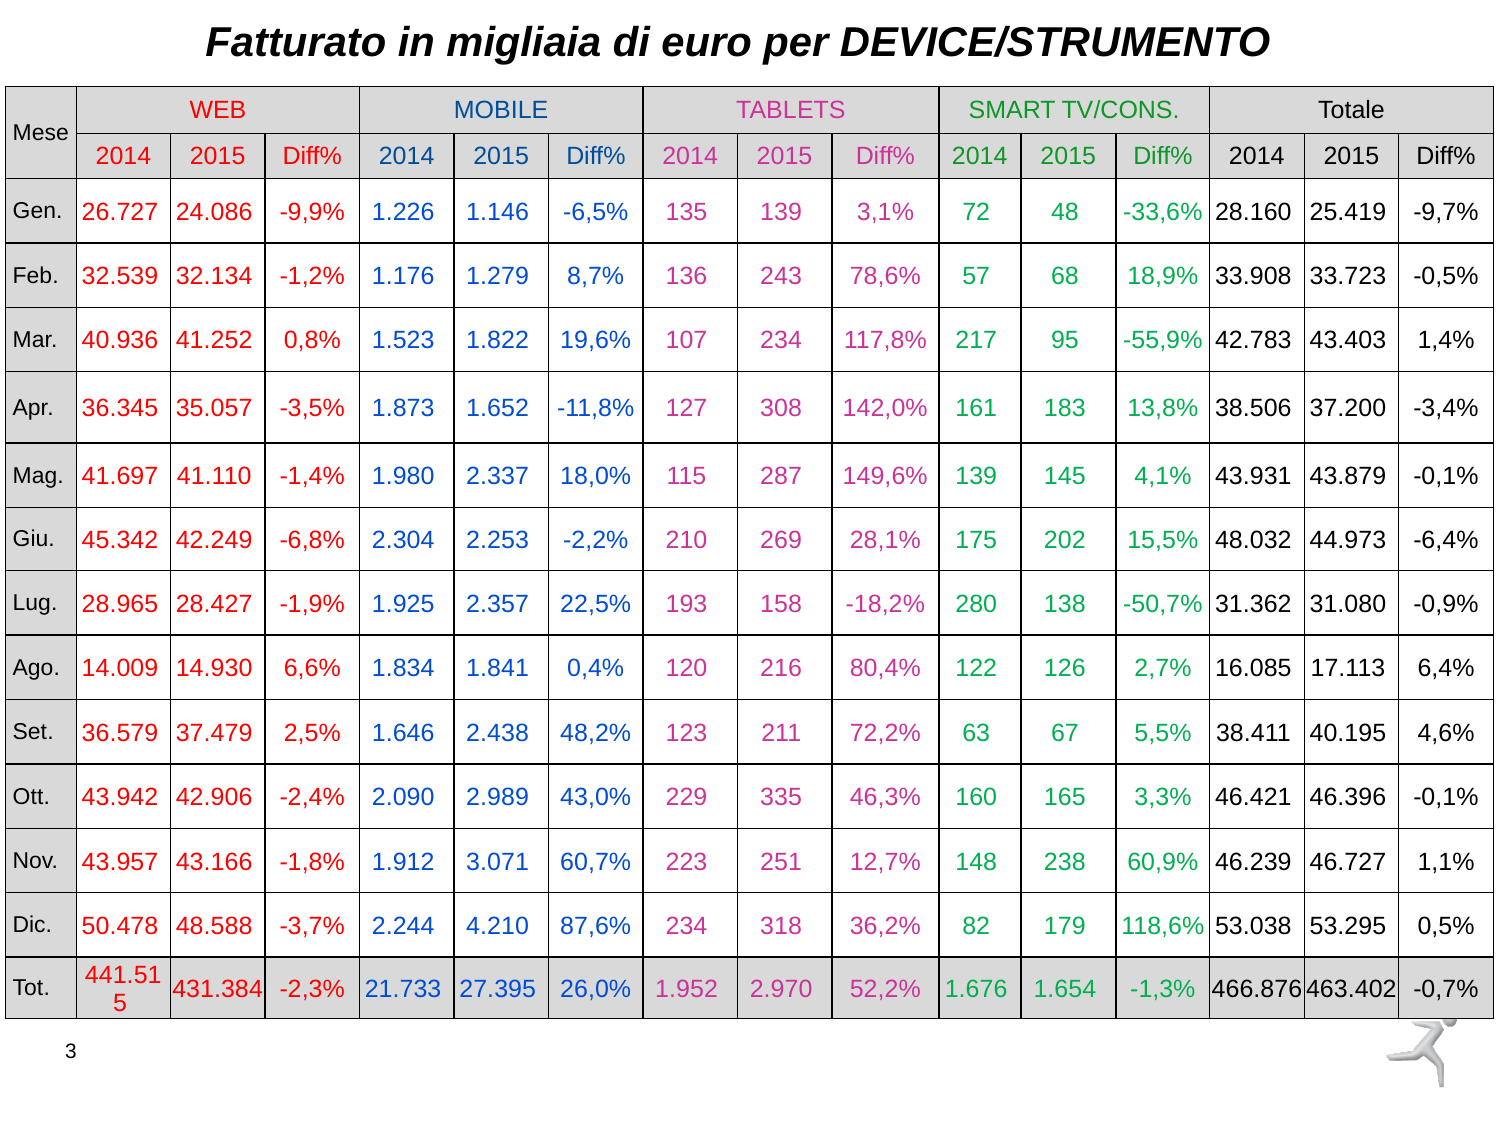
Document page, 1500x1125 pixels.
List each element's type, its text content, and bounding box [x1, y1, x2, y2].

table_cell 107 [644, 308, 737, 371]
table_cell 1.654 [1022, 958, 1115, 1018]
table_cell 26.727 [77, 179, 170, 242]
table_cell 26,0% [549, 958, 642, 1018]
table_cell 46.421 [1210, 765, 1304, 828]
table_cell -1,2% [266, 244, 359, 307]
table_cell Set. [6, 700, 76, 763]
table_cell 2014 [360, 134, 453, 178]
table_cell 2014 [77, 134, 170, 178]
table_header TABLETS [644, 87, 938, 133]
table_cell Ott. [6, 765, 76, 828]
table_cell 6,6% [266, 636, 359, 699]
table_cell 1.226 [360, 179, 453, 242]
table_cell -3,7% [266, 893, 359, 956]
table_cell 13,8% [1117, 372, 1209, 442]
table_cell 40.936 [77, 308, 170, 371]
table_cell 1.146 [455, 179, 548, 242]
table_cell -0,9% [1399, 571, 1493, 634]
table_cell 1.676 [940, 958, 1020, 1018]
table_cell 22,5% [549, 571, 642, 634]
table_cell -1,4% [266, 444, 359, 507]
table_cell 53.295 [1305, 893, 1398, 956]
table_cell 1.822 [455, 308, 548, 371]
table_cell -0,1% [1399, 765, 1493, 828]
table_cell Diff% [266, 134, 359, 178]
table_cell 1.652 [455, 372, 548, 442]
table_cell 2015 [455, 134, 548, 178]
table_cell 2014 [940, 134, 1020, 178]
table_cell 118,6% [1117, 893, 1209, 956]
table_cell -6,5% [549, 179, 642, 242]
table_cell 216 [738, 636, 831, 699]
table_cell 1.279 [455, 244, 548, 307]
table_cell 1.834 [360, 636, 453, 699]
table_cell 0,4% [549, 636, 642, 699]
table_cell 18,0% [549, 444, 642, 507]
table_cell 57 [940, 244, 1020, 307]
table_cell 6,4% [1399, 636, 1493, 699]
table_cell 2.244 [360, 893, 453, 956]
table_cell -3,4% [1399, 372, 1493, 442]
table_cell 1.176 [360, 244, 453, 307]
text_box [601, 32, 632, 88]
table_cell 335 [738, 765, 831, 828]
table_cell 87,6% [549, 893, 642, 956]
table_cell Dic. [6, 893, 76, 956]
table_cell 1,1% [1399, 829, 1493, 892]
table_cell 43.166 [171, 829, 264, 892]
table_cell Diff% [549, 134, 642, 178]
table_cell 42.783 [1210, 308, 1304, 371]
table_cell -0,7% [1399, 958, 1493, 1018]
table_cell 160 [940, 765, 1020, 828]
table_cell 42.906 [171, 765, 264, 828]
table_cell 1.873 [360, 372, 453, 442]
table_cell 139 [940, 444, 1020, 507]
table_cell 122 [940, 636, 1020, 699]
table_cell 4,6% [1399, 700, 1493, 763]
table_cell 4.210 [455, 893, 548, 956]
table_cell 48.032 [1210, 508, 1304, 570]
table_cell 41.252 [171, 308, 264, 371]
table_cell -6,8% [266, 508, 359, 570]
table_cell 161 [940, 372, 1020, 442]
table_cell 46.239 [1210, 829, 1304, 892]
table_cell 17.113 [1305, 636, 1398, 699]
table_cell 135 [644, 179, 737, 242]
table_header SMART TV/CONS. [940, 87, 1209, 133]
table_cell 2,7% [1117, 636, 1209, 699]
table_cell 3,1% [833, 179, 938, 242]
table_cell 183 [1022, 372, 1115, 442]
table_cell 1.925 [360, 571, 453, 634]
table_cell 318 [738, 893, 831, 956]
table_cell Apr. [6, 372, 76, 442]
table_cell 466.876 [1210, 958, 1304, 1018]
table_cell 43.403 [1305, 308, 1398, 371]
table_cell 229 [644, 765, 737, 828]
table_cell 53.038 [1210, 893, 1304, 956]
table_cell 67 [1022, 700, 1115, 763]
table_cell 24.086 [171, 179, 264, 242]
table_cell Diff% [833, 134, 938, 178]
table_cell 18,9% [1117, 244, 1209, 307]
table_cell 15,5% [1117, 508, 1209, 570]
table_cell Diff% [1399, 134, 1493, 178]
table_cell 28.160 [1210, 179, 1304, 242]
table_cell 287 [738, 444, 831, 507]
table_cell 32.539 [77, 244, 170, 307]
table_cell 14.930 [171, 636, 264, 699]
table_cell Mag. [6, 444, 76, 507]
table_cell 43.879 [1305, 444, 1398, 507]
table_cell Feb. [6, 244, 76, 307]
table_cell 234 [644, 893, 737, 956]
table_cell 32.134 [171, 244, 264, 307]
table_cell 441.515 [77, 958, 170, 1018]
table_cell 31.080 [1305, 571, 1398, 634]
table_cell 40.195 [1305, 700, 1398, 763]
table_cell 280 [940, 571, 1020, 634]
table_cell -18,2% [833, 571, 938, 634]
table_cell 193 [644, 571, 737, 634]
table_cell 115 [644, 444, 737, 507]
table_cell 63 [940, 700, 1020, 763]
table_cell 251 [738, 829, 831, 892]
table_cell 37.479 [171, 700, 264, 763]
table_cell 1.523 [360, 308, 453, 371]
table_cell 43.931 [1210, 444, 1304, 507]
table_cell 179 [1022, 893, 1115, 956]
table_cell 72,2% [833, 700, 938, 763]
table_cell 8,7% [549, 244, 642, 307]
table_cell 52,2% [833, 958, 938, 1018]
table_cell 139 [738, 179, 831, 242]
table_cell 2015 [1305, 134, 1398, 178]
table_cell 46.396 [1305, 765, 1398, 828]
picture [1366, 1019, 1476, 1109]
table_cell 1,4% [1399, 308, 1493, 371]
table_cell 60,9% [1117, 829, 1209, 892]
table_cell 41.110 [171, 444, 264, 507]
text_box Fatturato in migliaia di euro per DEVICE/STRUMENTO [29, 7, 1447, 72]
table_cell 2.438 [455, 700, 548, 763]
table_cell 72 [940, 179, 1020, 242]
table_cell 175 [940, 508, 1020, 570]
table_cell 0,5% [1399, 893, 1493, 956]
table_cell -2,4% [266, 765, 359, 828]
table_cell 4,1% [1117, 444, 1209, 507]
table_cell 223 [644, 829, 737, 892]
text_box [645, 42, 676, 86]
table_cell 165 [1022, 765, 1115, 828]
table_cell 158 [738, 571, 831, 634]
table_cell 2015 [1022, 134, 1115, 178]
table_header WEB [77, 87, 359, 133]
table_cell -9,9% [266, 179, 359, 242]
table_cell 48 [1022, 179, 1115, 242]
table_cell 19,6% [549, 308, 642, 371]
table_cell 41.697 [77, 444, 170, 507]
table_cell 431.384 [171, 958, 264, 1018]
table_cell 238 [1022, 829, 1115, 892]
table_cell Tot. [6, 958, 76, 1018]
table_cell 28.965 [77, 571, 170, 634]
table_cell -1,9% [266, 571, 359, 634]
table_cell -2,3% [266, 958, 359, 1018]
table_cell 35.057 [171, 372, 264, 442]
table_header MOBILE [360, 87, 642, 133]
table_cell 1.646 [360, 700, 453, 763]
table_cell 148 [940, 829, 1020, 892]
table_cell 126 [1022, 636, 1115, 699]
table_cell 12,7% [833, 829, 938, 892]
table_cell 269 [738, 508, 831, 570]
table_cell 2.989 [455, 765, 548, 828]
table_cell 123 [644, 700, 737, 763]
table_cell 31.362 [1210, 571, 1304, 634]
table_cell 463.402 [1305, 958, 1398, 1018]
table_cell 210 [644, 508, 737, 570]
table_cell 2.304 [360, 508, 453, 570]
table_cell 2.337 [455, 444, 548, 507]
table_cell 2.357 [455, 571, 548, 634]
table_header Totale [1210, 87, 1493, 133]
table_cell 243 [738, 244, 831, 307]
table_cell -0,5% [1399, 244, 1493, 307]
table_cell 3.071 [455, 829, 548, 892]
table_cell 46,3% [833, 765, 938, 828]
table_cell Mar. [6, 308, 76, 371]
table_cell 1.980 [360, 444, 453, 507]
table_cell -2,2% [549, 508, 642, 570]
table_cell 82 [940, 893, 1020, 956]
table_cell 127 [644, 372, 737, 442]
table_cell 120 [644, 636, 737, 699]
table_cell 1.841 [455, 636, 548, 699]
table_cell 16.085 [1210, 636, 1304, 699]
table_cell 48.588 [171, 893, 264, 956]
table_cell -6,4% [1399, 508, 1493, 570]
table_cell 21.733 [360, 958, 453, 1018]
table_cell Lug. [6, 571, 76, 634]
table_cell 43.957 [77, 829, 170, 892]
table_cell 2014 [644, 134, 737, 178]
table_cell 33.908 [1210, 244, 1304, 307]
table_cell 44.973 [1305, 508, 1398, 570]
table_cell Nov. [6, 829, 76, 892]
table_cell 60,7% [549, 829, 642, 892]
table_cell 37.200 [1305, 372, 1398, 442]
table_cell 38.411 [1210, 700, 1304, 763]
table_cell 43,0% [549, 765, 642, 828]
table_cell 48,2% [549, 700, 642, 763]
table_cell 80,4% [833, 636, 938, 699]
table_cell 28,1% [833, 508, 938, 570]
table_header Mese [6, 87, 76, 178]
table_cell Giu. [6, 508, 76, 570]
table_cell Ago. [6, 636, 76, 699]
table_cell 28.427 [171, 571, 264, 634]
table_cell 36.579 [77, 700, 170, 763]
table_cell 202 [1022, 508, 1115, 570]
table_cell 2,5% [266, 700, 359, 763]
table_cell 117,8% [833, 308, 938, 371]
table_cell 136 [644, 244, 737, 307]
table_cell -11,8% [549, 372, 642, 442]
table_cell 5,5% [1117, 700, 1209, 763]
table_cell 46.727 [1305, 829, 1398, 892]
table_cell 142,0% [833, 372, 938, 442]
table_cell 1.912 [360, 829, 453, 892]
table_cell 78,6% [833, 244, 938, 307]
table_cell -50,7% [1117, 571, 1209, 634]
table_cell 211 [738, 700, 831, 763]
table_cell Diff% [1117, 134, 1209, 178]
table_cell 36.345 [77, 372, 170, 442]
table_cell -3,5% [266, 372, 359, 442]
table_cell 2015 [738, 134, 831, 178]
table_cell 1.952 [644, 958, 737, 1018]
table_cell 68 [1022, 244, 1115, 307]
table_cell 234 [738, 308, 831, 371]
table_cell -9,7% [1399, 179, 1493, 242]
table_cell -55,9% [1117, 308, 1209, 371]
table_cell -33,6% [1117, 179, 1209, 242]
table_cell 25.419 [1305, 179, 1398, 242]
table_cell 95 [1022, 308, 1115, 371]
table_cell -1,8% [266, 829, 359, 892]
table_cell 149,6% [833, 444, 938, 507]
table_cell 14.009 [77, 636, 170, 699]
table_cell 2014 [1210, 134, 1304, 178]
table_cell 2.970 [738, 958, 831, 1018]
table_cell 27.395 [455, 958, 548, 1018]
table_cell -0,1% [1399, 444, 1493, 507]
table_cell 0,8% [266, 308, 359, 371]
table_cell 308 [738, 372, 831, 442]
table_cell 42.249 [171, 508, 264, 570]
table_cell 145 [1022, 444, 1115, 507]
table_cell 45.342 [77, 508, 170, 570]
table_cell 3,3% [1117, 765, 1209, 828]
table_cell 36,2% [833, 893, 938, 956]
table_cell 33.723 [1305, 244, 1398, 307]
table_cell 2015 [171, 134, 264, 178]
table_cell 2.090 [360, 765, 453, 828]
table_cell 38.506 [1210, 372, 1304, 442]
table_cell 43.942 [77, 765, 170, 828]
table_cell Gen. [6, 179, 76, 242]
table_cell -1,3% [1117, 958, 1209, 1018]
table_cell 50.478 [77, 893, 170, 956]
table_cell 217 [940, 308, 1020, 371]
table_cell 2.253 [455, 508, 548, 570]
table_cell 138 [1022, 571, 1115, 634]
